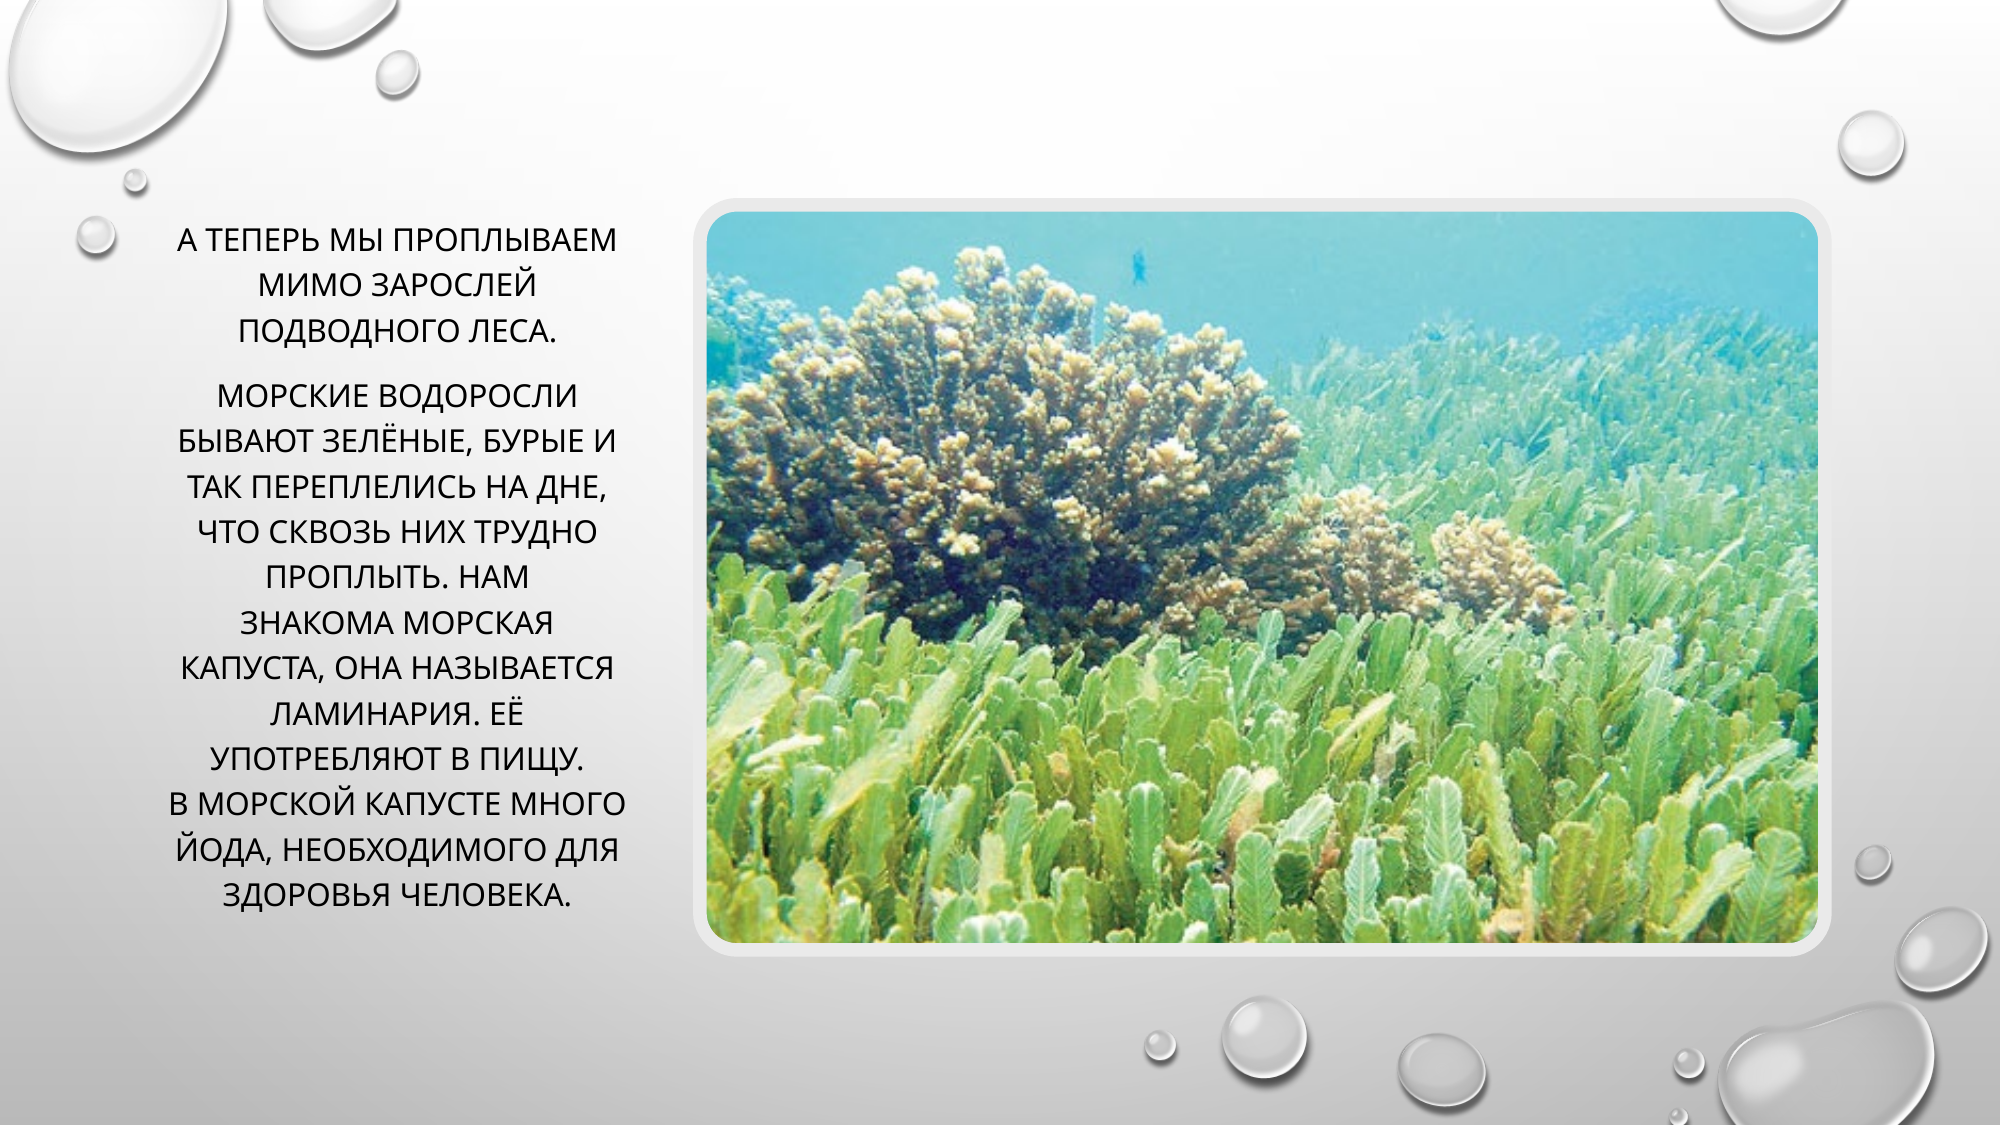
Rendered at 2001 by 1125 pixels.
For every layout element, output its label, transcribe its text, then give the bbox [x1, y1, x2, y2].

picture [0, 0, 2000, 1125]
list А теперь мы проплываем мимо зарослей подводного леса. Морские водоросли бывают зелёные, бурые и так переплелись на дне, что сквозь них трудно проплыть. Нам знакома морская капуста, она называется ламинария. Её употребляют в пищу. В морской капусте много йода, необходимого для здоровья человека. [149, 204, 645, 950]
